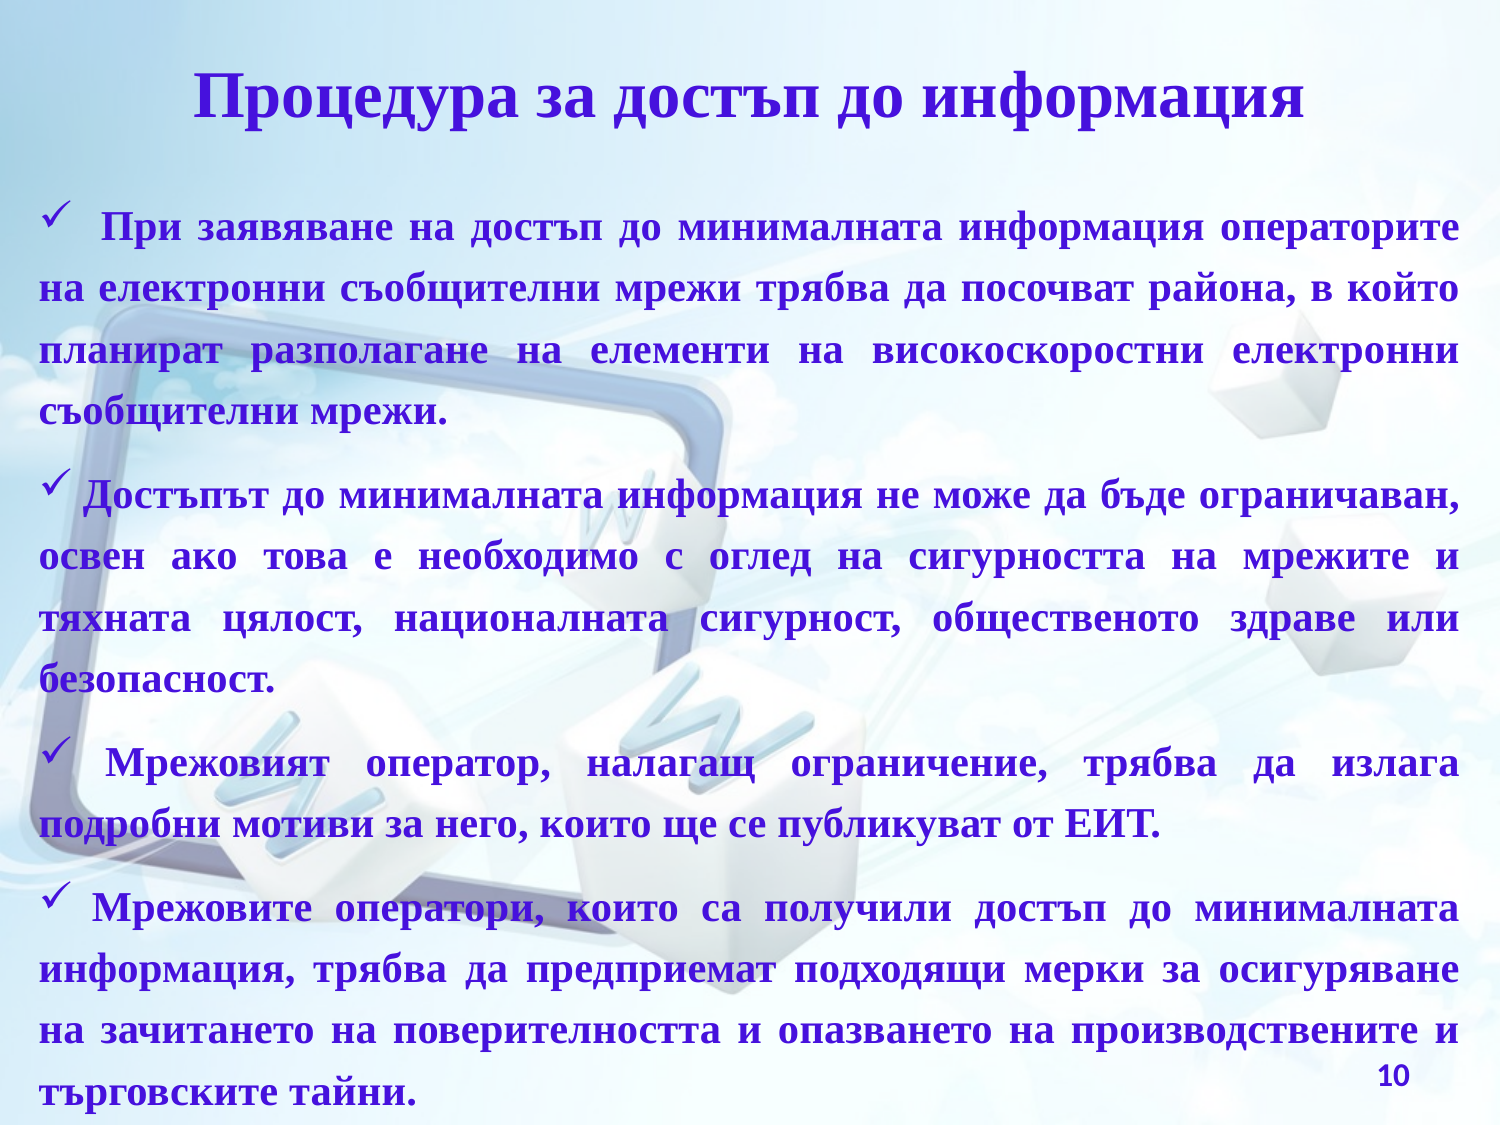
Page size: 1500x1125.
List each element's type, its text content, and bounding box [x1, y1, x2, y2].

slide_number 10 [1074, 1042, 1425, 1103]
list При заявяване на достъп до минималната информация операторите на електронни съобщителни мрежи трябва да посочват района, в който планират разполагане на елементи на високоскоростни електронни съобщителни мрежи. Достъпът до минималната информация не може да бъде ограничаван, освен ако това е необходимо с оглед на сигурността на мрежите и тяхната цялост, националната сигурност, общественото здраве или безопасност. Мрежовият оператор, налагащ ограничение, трябва да излага подробни мотиви за него, които ще се публикуват от ЕИТ. Мрежовите оператори, които са получили достъп до минималната информация, трябва да предприемат подходящи мерки за осигуряване на зачитането на поверителността и опазването на производствените и търговските тайни. [23, 179, 1477, 1125]
title Процедура за достъп до информация [75, 45, 1425, 138]
